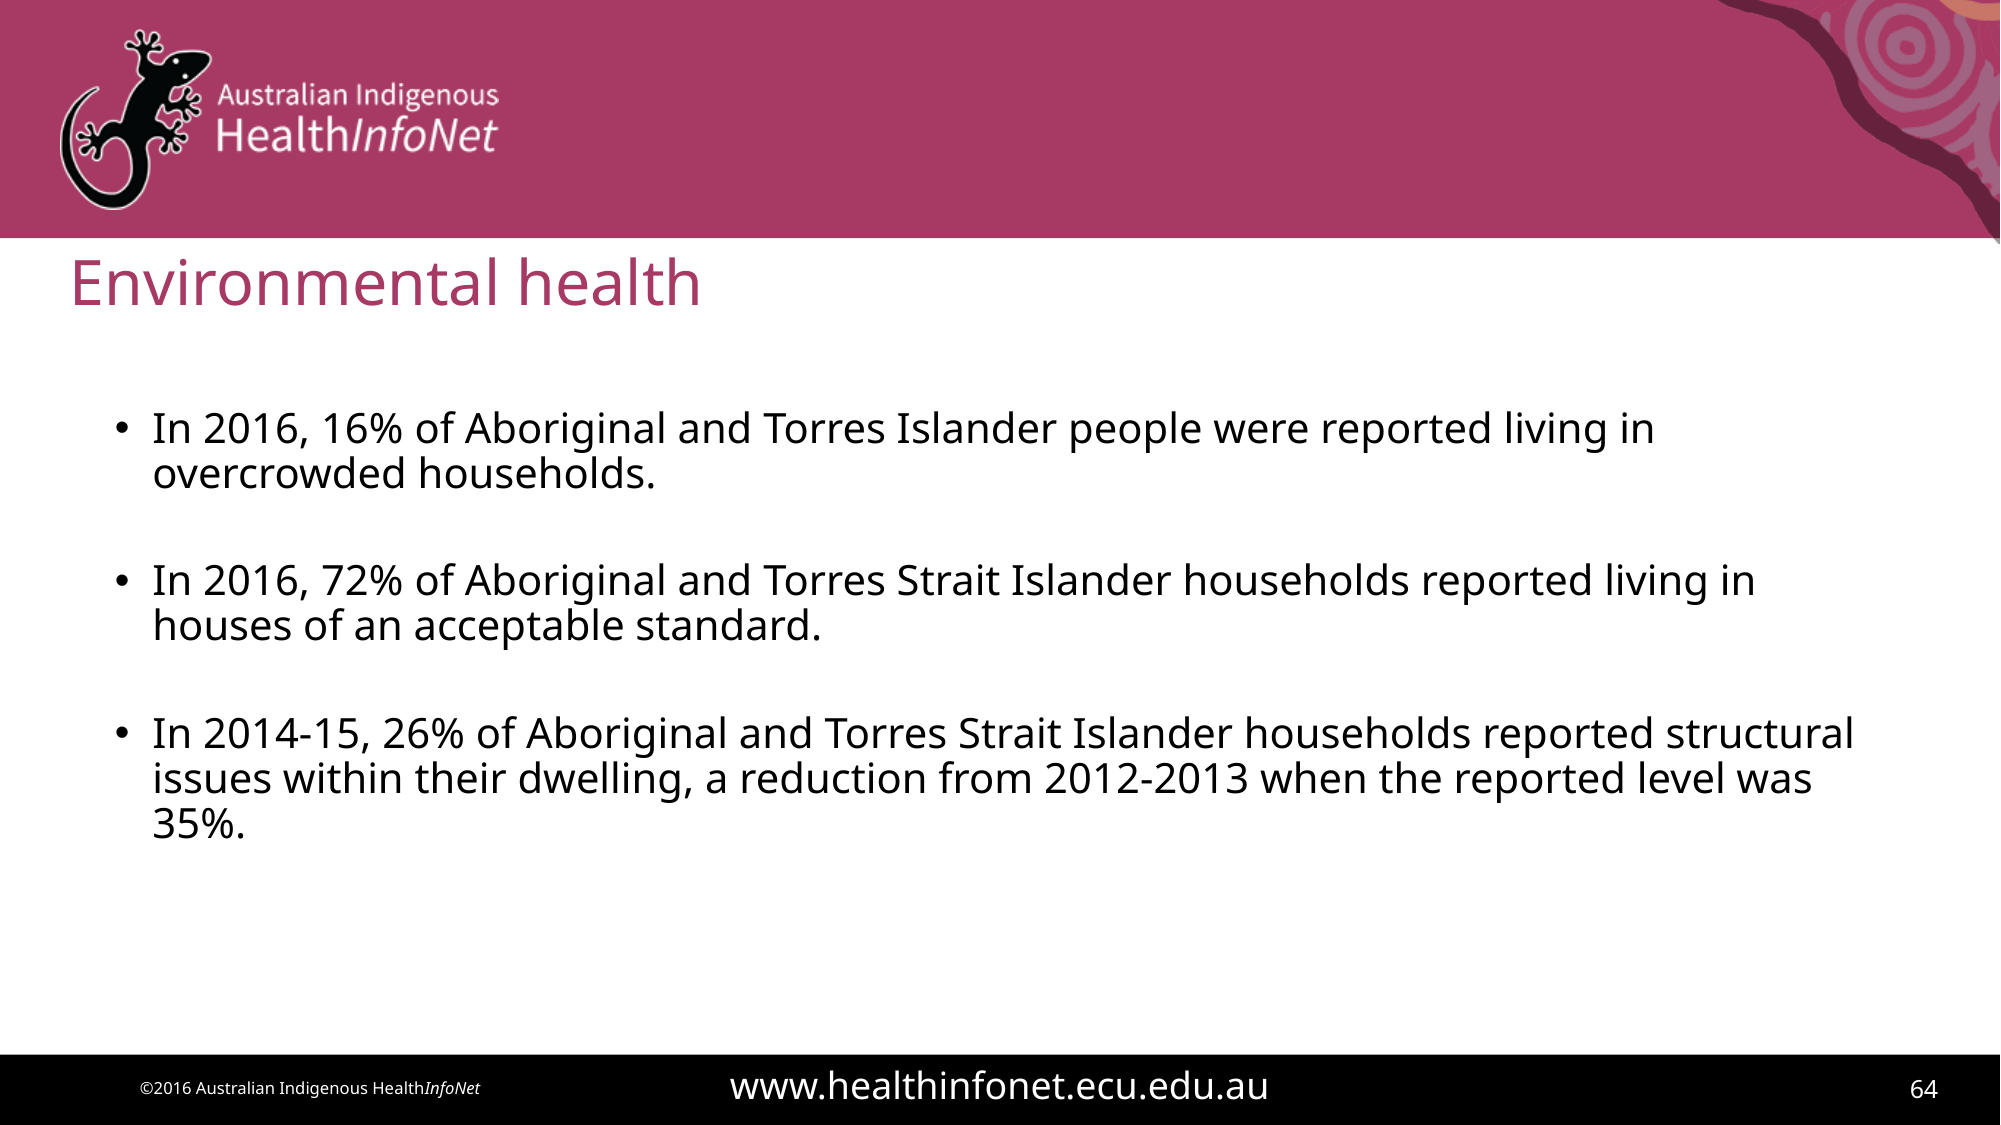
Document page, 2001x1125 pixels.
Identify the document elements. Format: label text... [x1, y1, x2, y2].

picture [60, 29, 499, 210]
picture [1673, 0, 2000, 279]
title Environmental health [55, 243, 1945, 327]
list In 2016, 16% of Aboriginal and Torres Islander people were reported living in overcrowded households. In 2016, 72% of Aboriginal and Torres Strait Islander households reported living in houses of an acceptable standard. In 2014-15, 26% of Aboriginal and Torres Strait Islander households reported structural issues within their dwelling, a reduction from 2012-2013 when the reported level was 35%. [99, 399, 1900, 1050]
